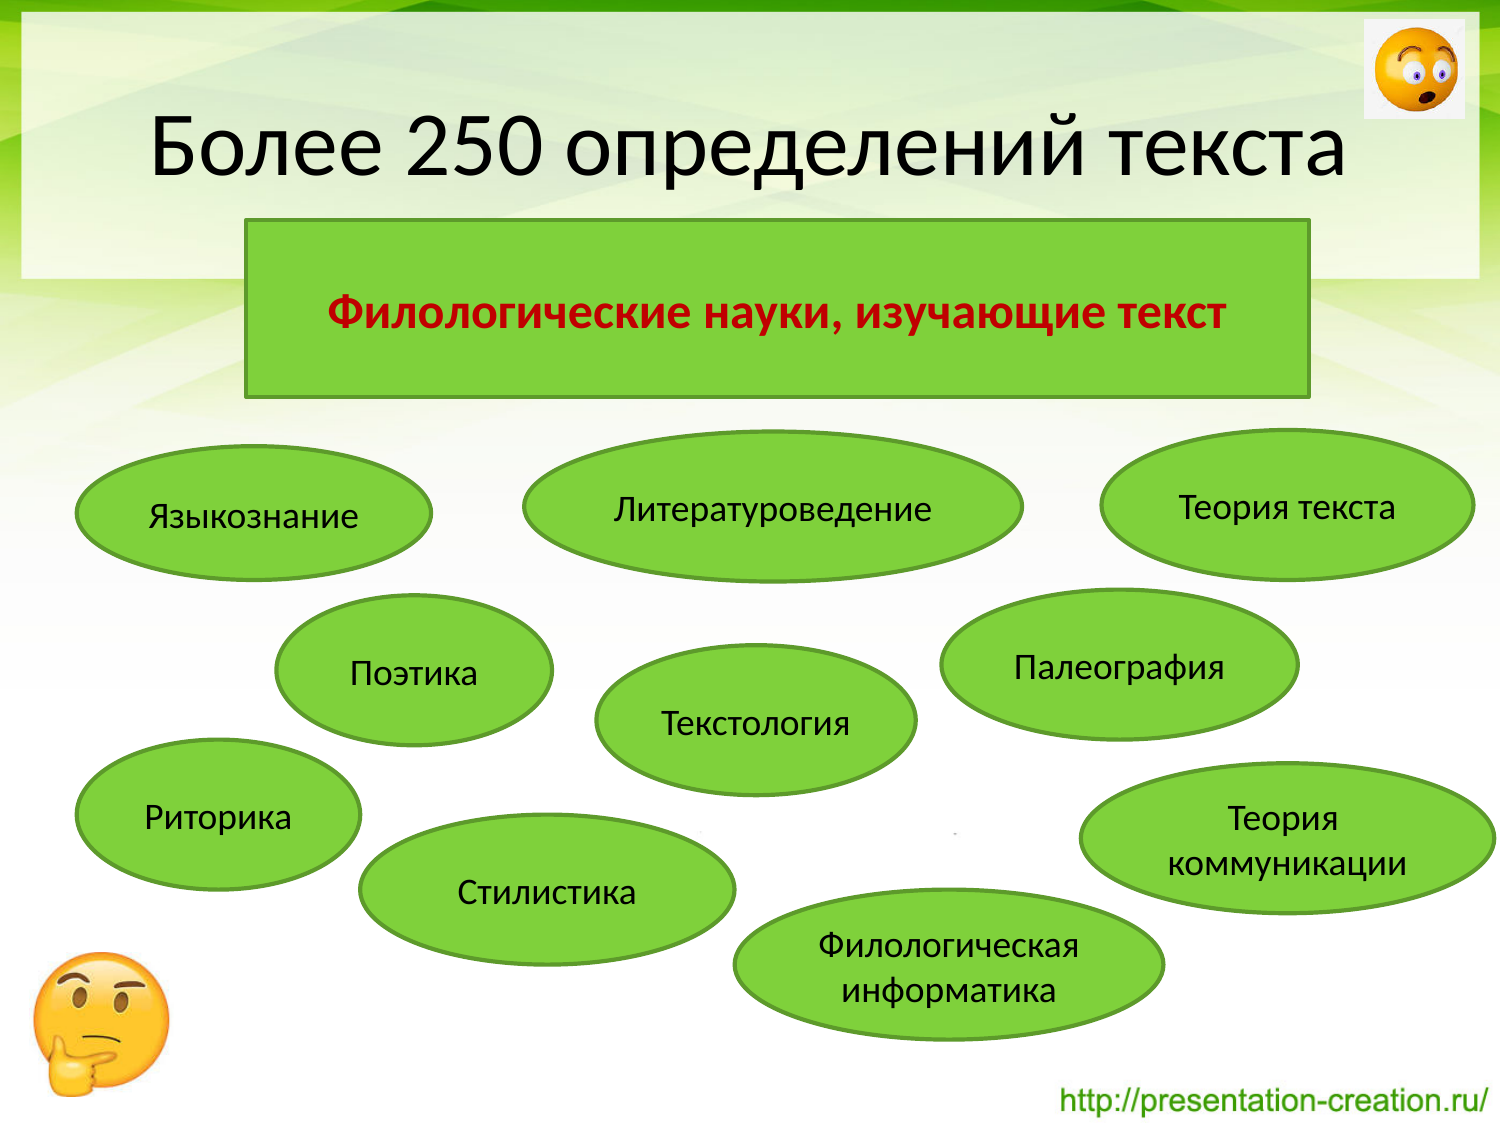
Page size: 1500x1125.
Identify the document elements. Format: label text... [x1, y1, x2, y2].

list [1363, 18, 1465, 120]
text_box Языкознание [74, 444, 434, 583]
text_box Текстология [594, 643, 918, 798]
text_box Стилистика [358, 812, 737, 967]
text_box Филологическая информатика [732, 887, 1166, 1042]
text_box Теория коммуникации [1078, 761, 1497, 916]
text_box Палеография [939, 587, 1300, 742]
text_box Поэтика [274, 593, 555, 748]
title Более 250 определений текста [75, 45, 1425, 233]
picture [0, 0, 1500, 1125]
text_box Теория текста [1099, 427, 1476, 583]
text_box Литературоведение [522, 429, 1025, 584]
text_box Риторика [74, 737, 363, 892]
text_box Филологические науки, изучающие текст [244, 218, 1311, 399]
